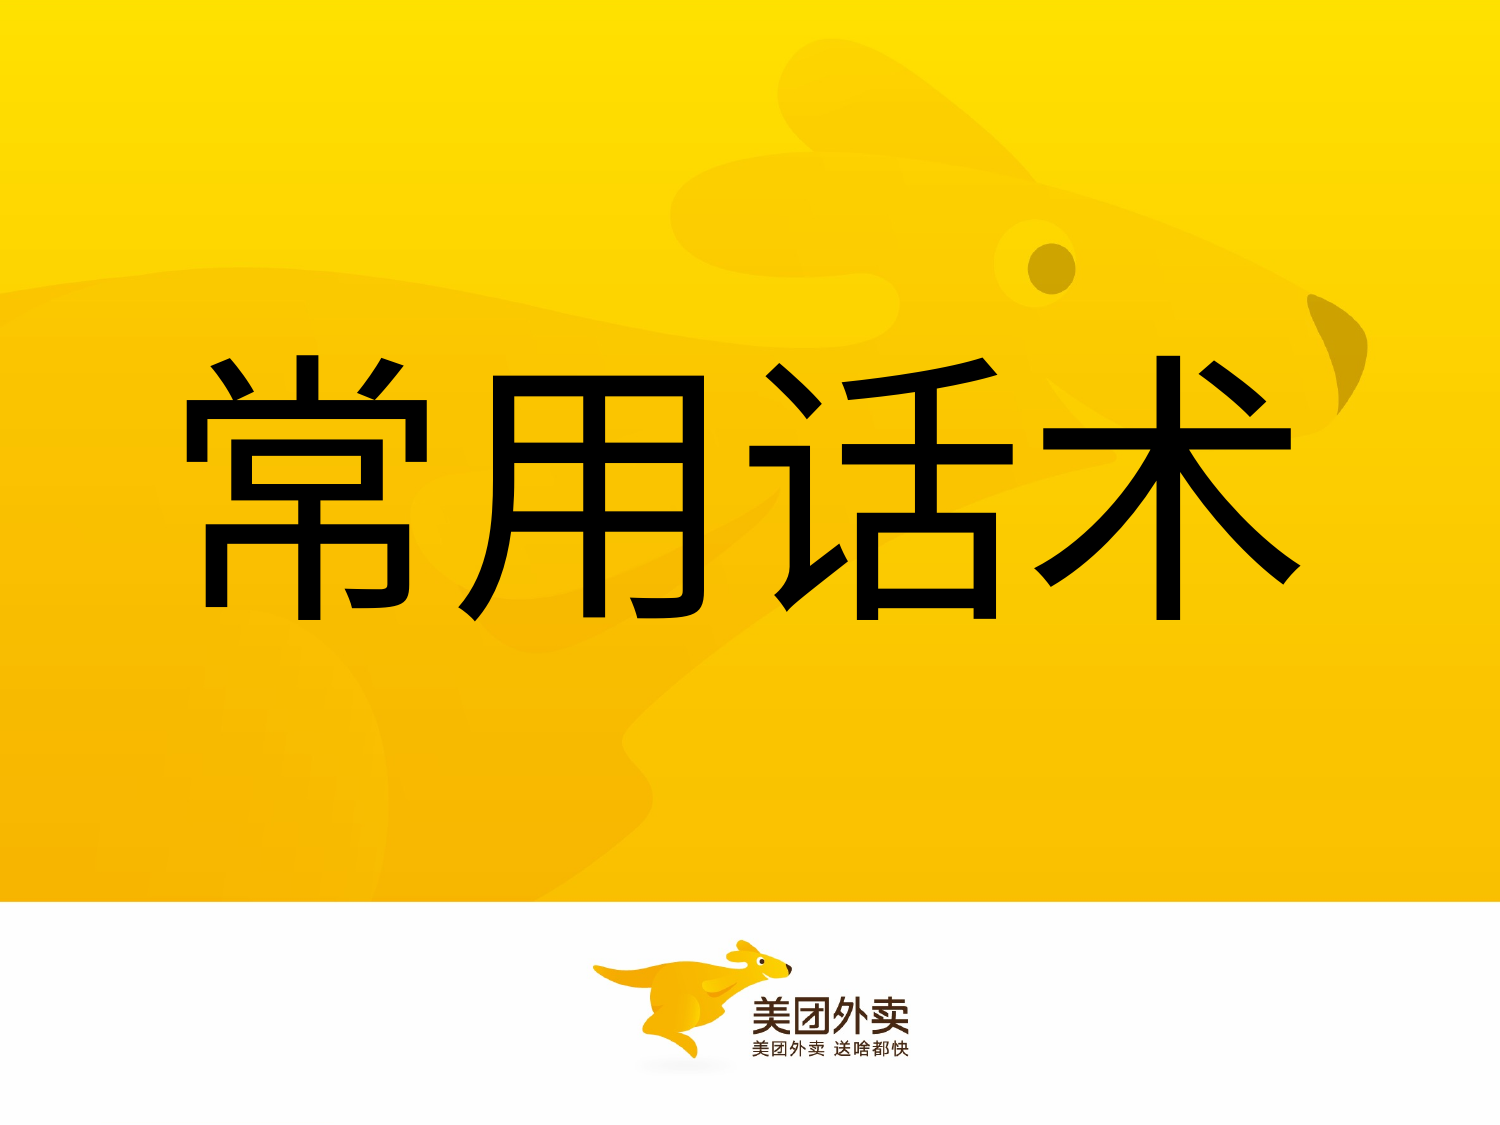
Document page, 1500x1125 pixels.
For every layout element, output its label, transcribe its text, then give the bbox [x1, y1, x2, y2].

text_box 常用话术 [100, 302, 1375, 663]
picture [0, 0, 1500, 1125]
